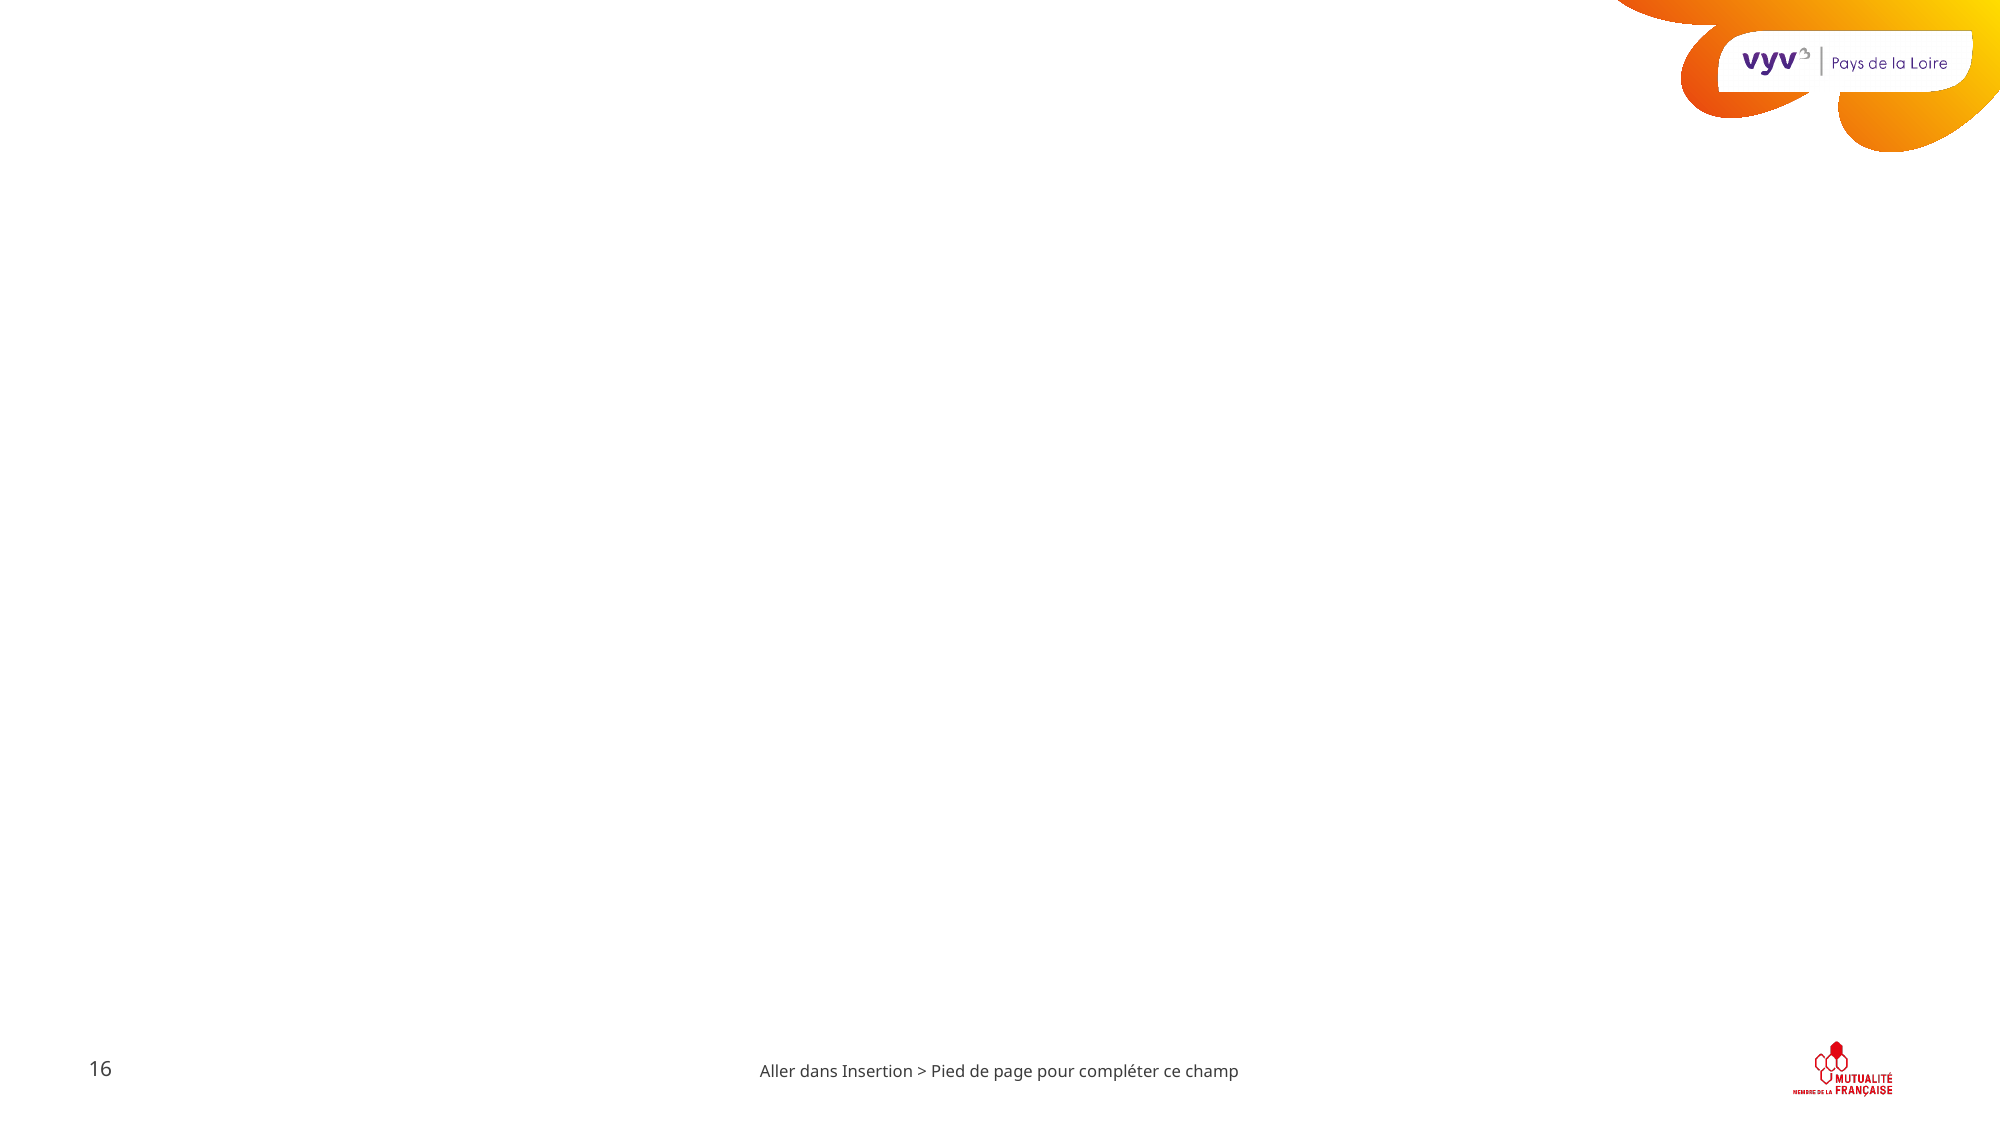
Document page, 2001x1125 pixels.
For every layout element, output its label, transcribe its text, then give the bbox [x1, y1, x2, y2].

picture [1713, 24, 1977, 98]
footer Aller dans Insertion > Pied de page pour compléter ce champ [207, 1063, 1794, 1085]
slide_number 16 [88, 1063, 207, 1085]
picture [1773, 1021, 1912, 1114]
